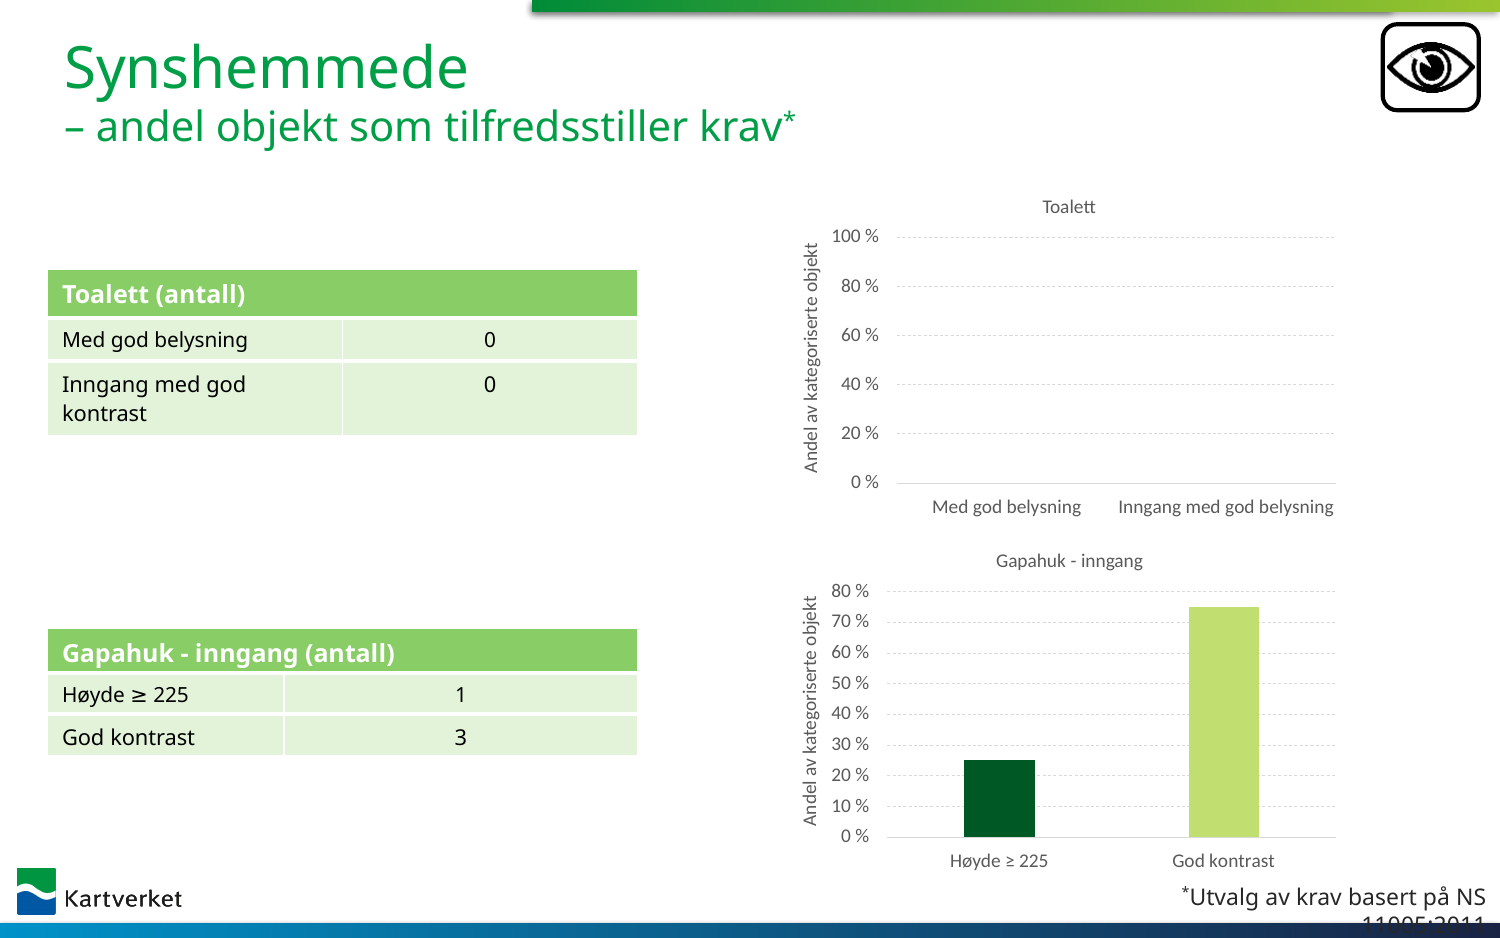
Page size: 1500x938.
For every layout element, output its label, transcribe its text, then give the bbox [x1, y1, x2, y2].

table_cell 1 [285, 675, 637, 712]
text_box *Utvalg av krav basert på NS 11005:2011 [1068, 873, 1500, 938]
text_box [1382, 24, 1480, 111]
table_header Gapahuk - inngang (antall) [48, 629, 637, 671]
table_header Toalett (antall) [48, 270, 637, 316]
table_cell God kontrast [48, 716, 283, 755]
table_cell 3 [285, 716, 637, 755]
table_cell Inngang med god kontrast [48, 363, 342, 435]
text_box Synshemmede – andel objekt som tilfredsstiller krav* [49, 24, 1431, 158]
picture [791, 187, 1348, 526]
table_cell 0 [343, 320, 637, 359]
table_cell Høyde ≥ 225 [48, 675, 283, 712]
table_cell Med god belysning [48, 320, 342, 359]
table_cell 0 [343, 363, 637, 435]
picture [791, 541, 1348, 880]
